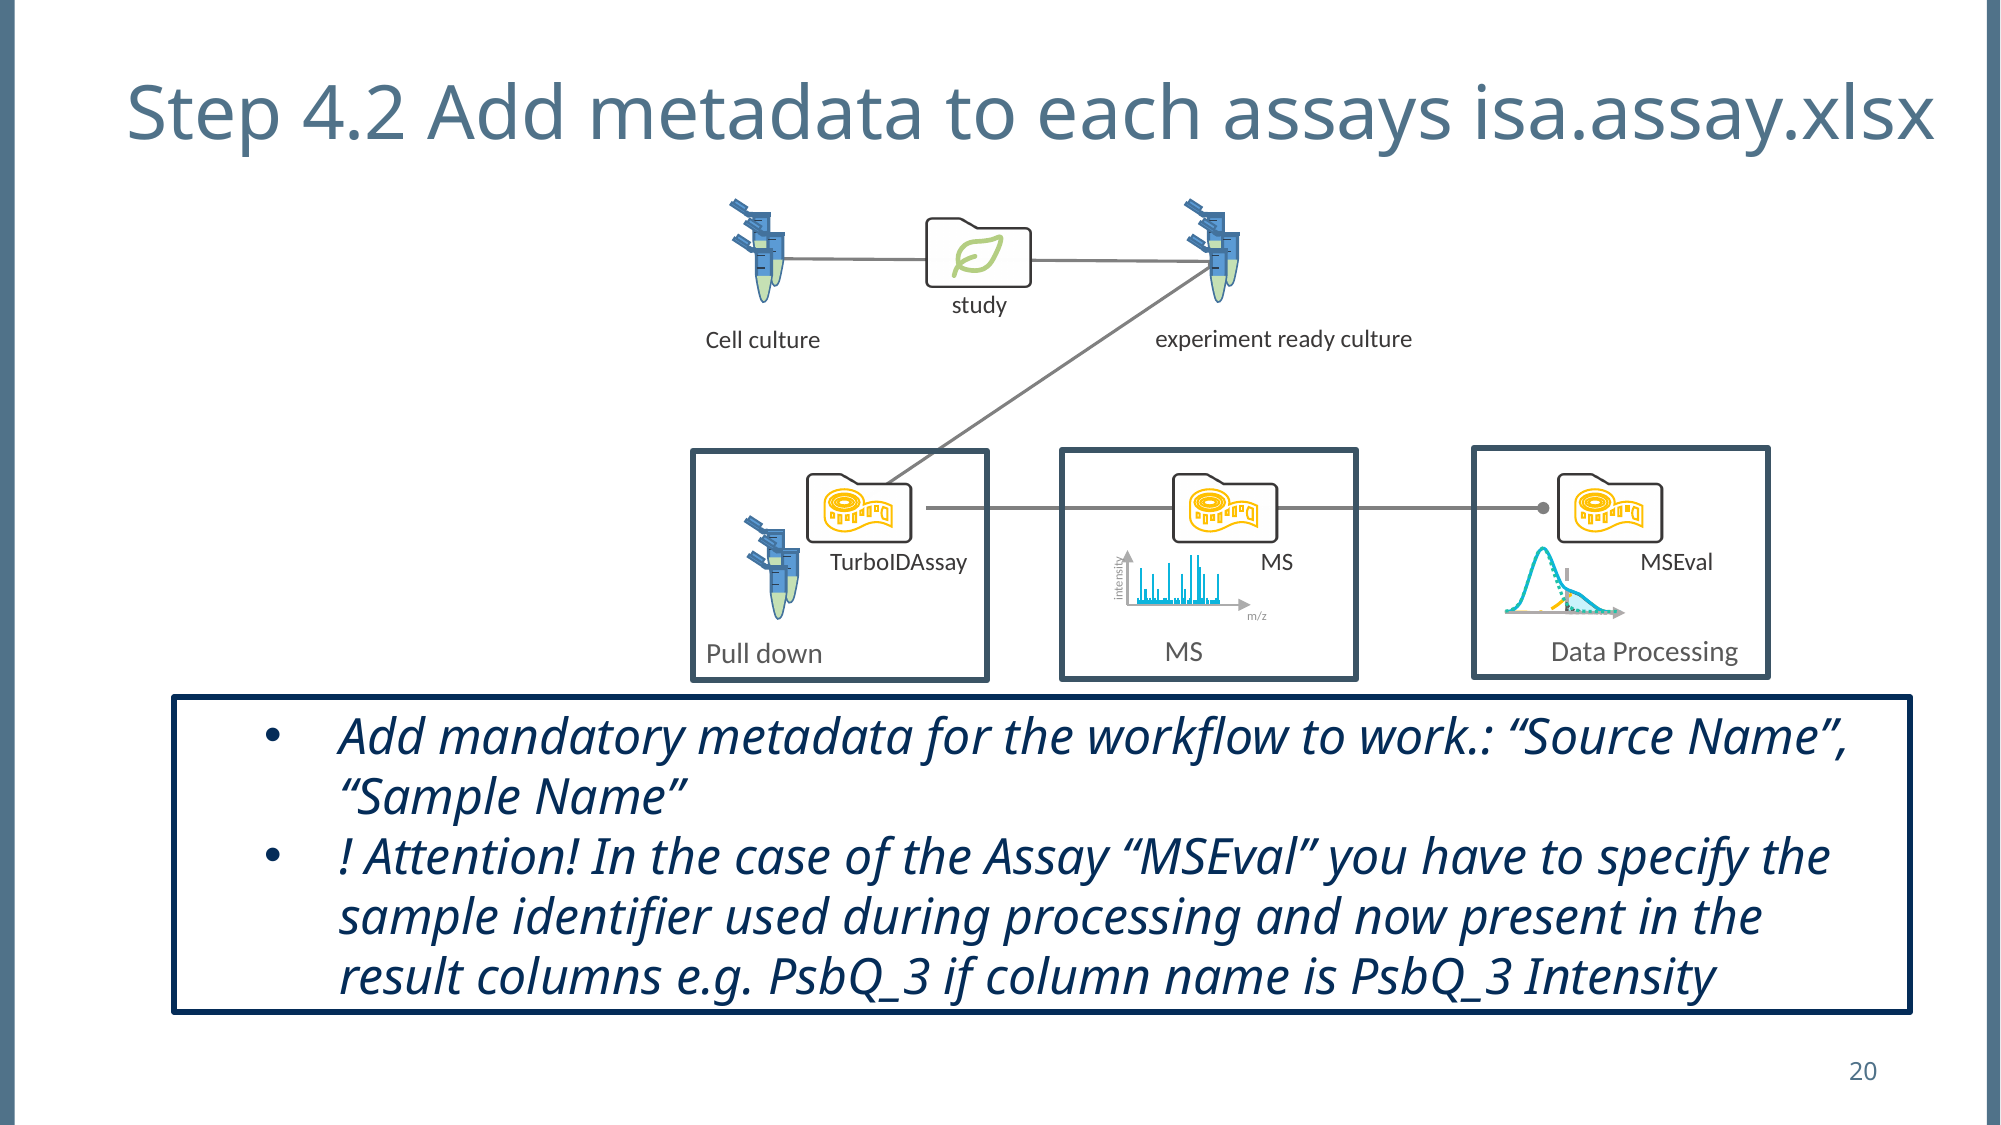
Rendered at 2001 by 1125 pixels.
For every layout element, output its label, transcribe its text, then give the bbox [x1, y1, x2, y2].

picture [911, 193, 1046, 311]
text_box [730, 202, 785, 302]
text_box experiment ready culture [1219, 315, 1429, 361]
text_box Add mandatory metadata for the workflow to work.: “Source Name”, “Sample Name” ! Attention! In the case of the Assay “MSEval” you have to specify the sample identifier used during processing and now present in the result columns e.g. PsbQ_3 if column name is PsbQ_3 Intensity [174, 697, 1911, 1012]
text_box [1185, 202, 1240, 302]
text_box [1060, 517, 1358, 681]
title Step 4.2 Add metadata to each assays isa.assay.xlsx [111, 1, 1971, 219]
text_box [859, 271, 1215, 503]
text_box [953, 236, 1002, 277]
slide_number 20 [1442, 1042, 1893, 1103]
text_box [1290, 448, 1358, 506]
text_box [691, 449, 988, 682]
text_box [745, 519, 800, 619]
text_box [1102, 549, 1282, 624]
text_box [1504, 547, 1626, 614]
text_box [790, 258, 906, 262]
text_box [792, 449, 927, 567]
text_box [1542, 449, 1678, 567]
text_box [1472, 446, 1769, 679]
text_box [1157, 449, 1292, 567]
text_box Cell culture [690, 316, 836, 362]
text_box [1050, 258, 1180, 262]
